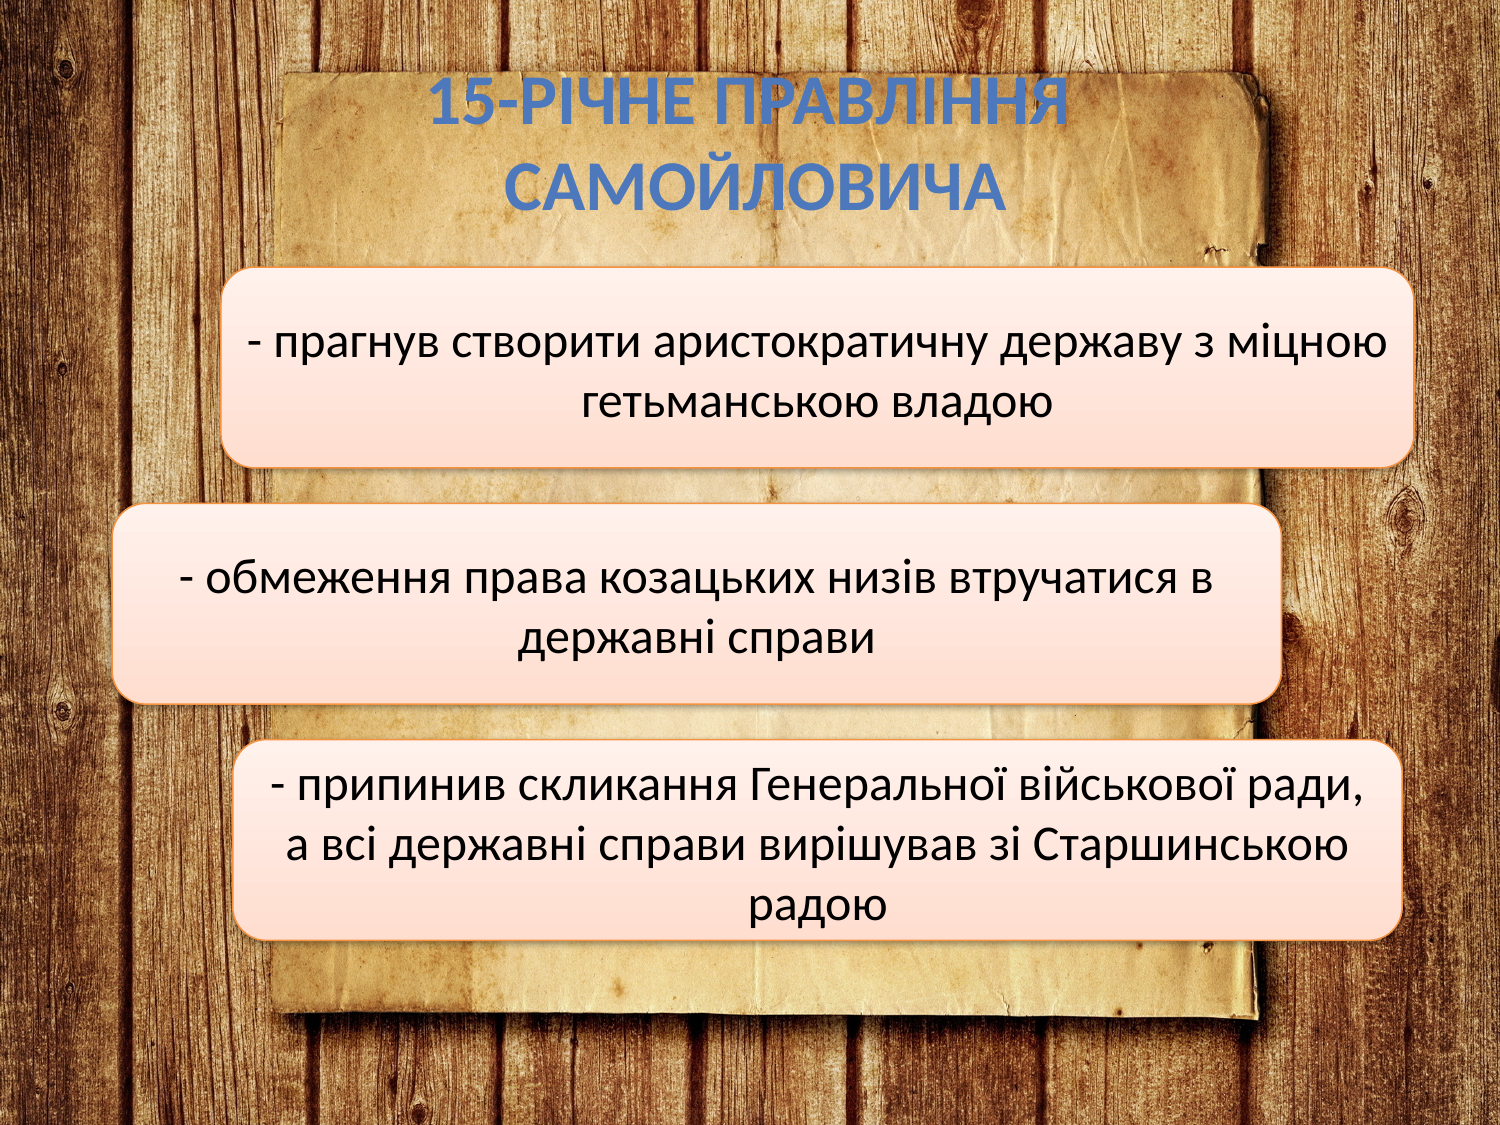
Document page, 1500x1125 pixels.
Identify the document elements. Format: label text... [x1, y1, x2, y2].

text_box - припинив скликання Генеральної військової ради, а всі державні справи вирішував зі Старшинською радою [231, 738, 1403, 942]
picture [0, 0, 1500, 1125]
title 15-річне правління Самойловича [53, 45, 1459, 233]
text_box - прагнув створити аристократичну державу з міцною гетьманською владою [220, 266, 1415, 469]
text_box - обмеження права козацьких низів втручатися в державні справи [111, 502, 1283, 705]
